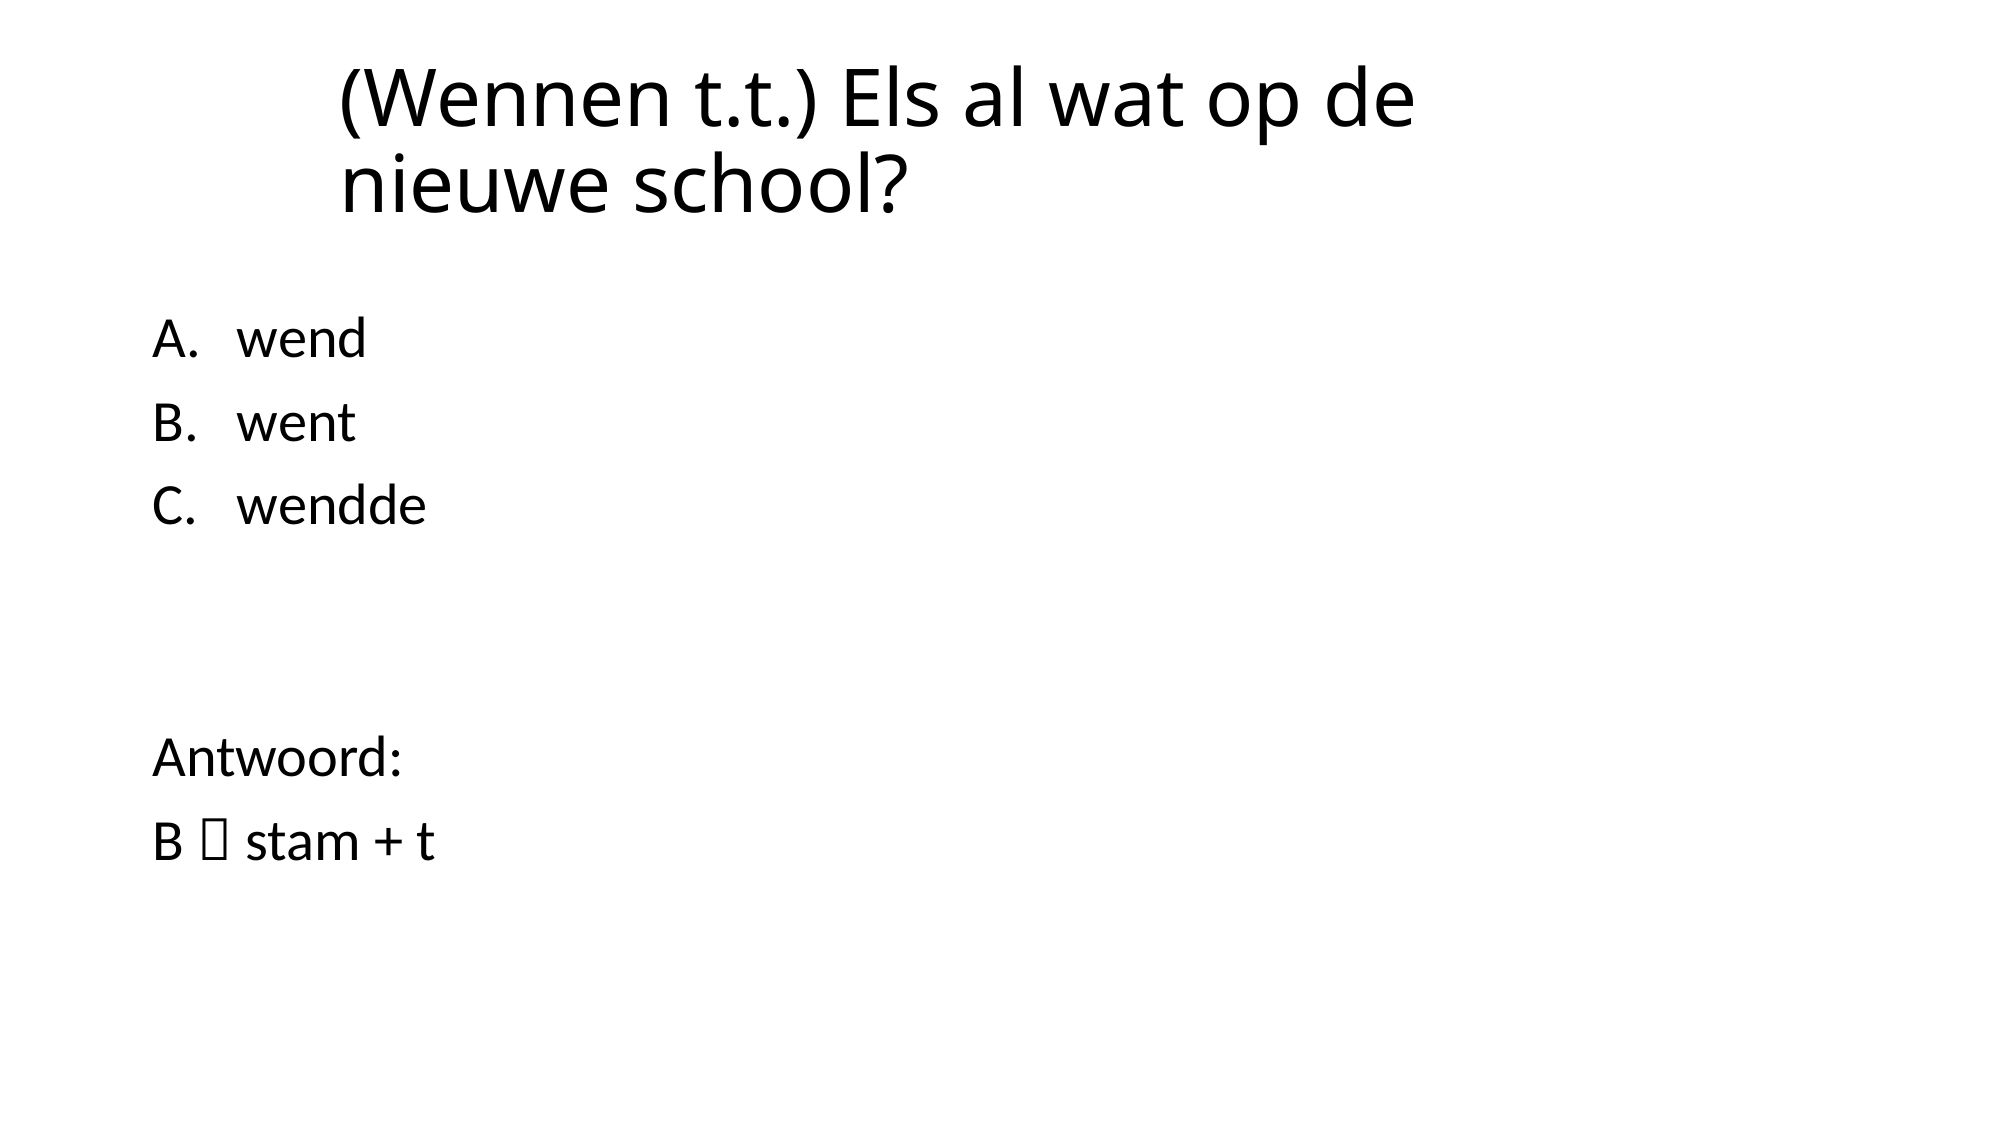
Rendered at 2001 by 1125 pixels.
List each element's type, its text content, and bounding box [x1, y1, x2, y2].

title (Wennen t.t.) Els al wat op de nieuwe school? [324, 50, 1675, 238]
list wend went wendde Antwoord: B  stam + t [137, 299, 1863, 1014]
